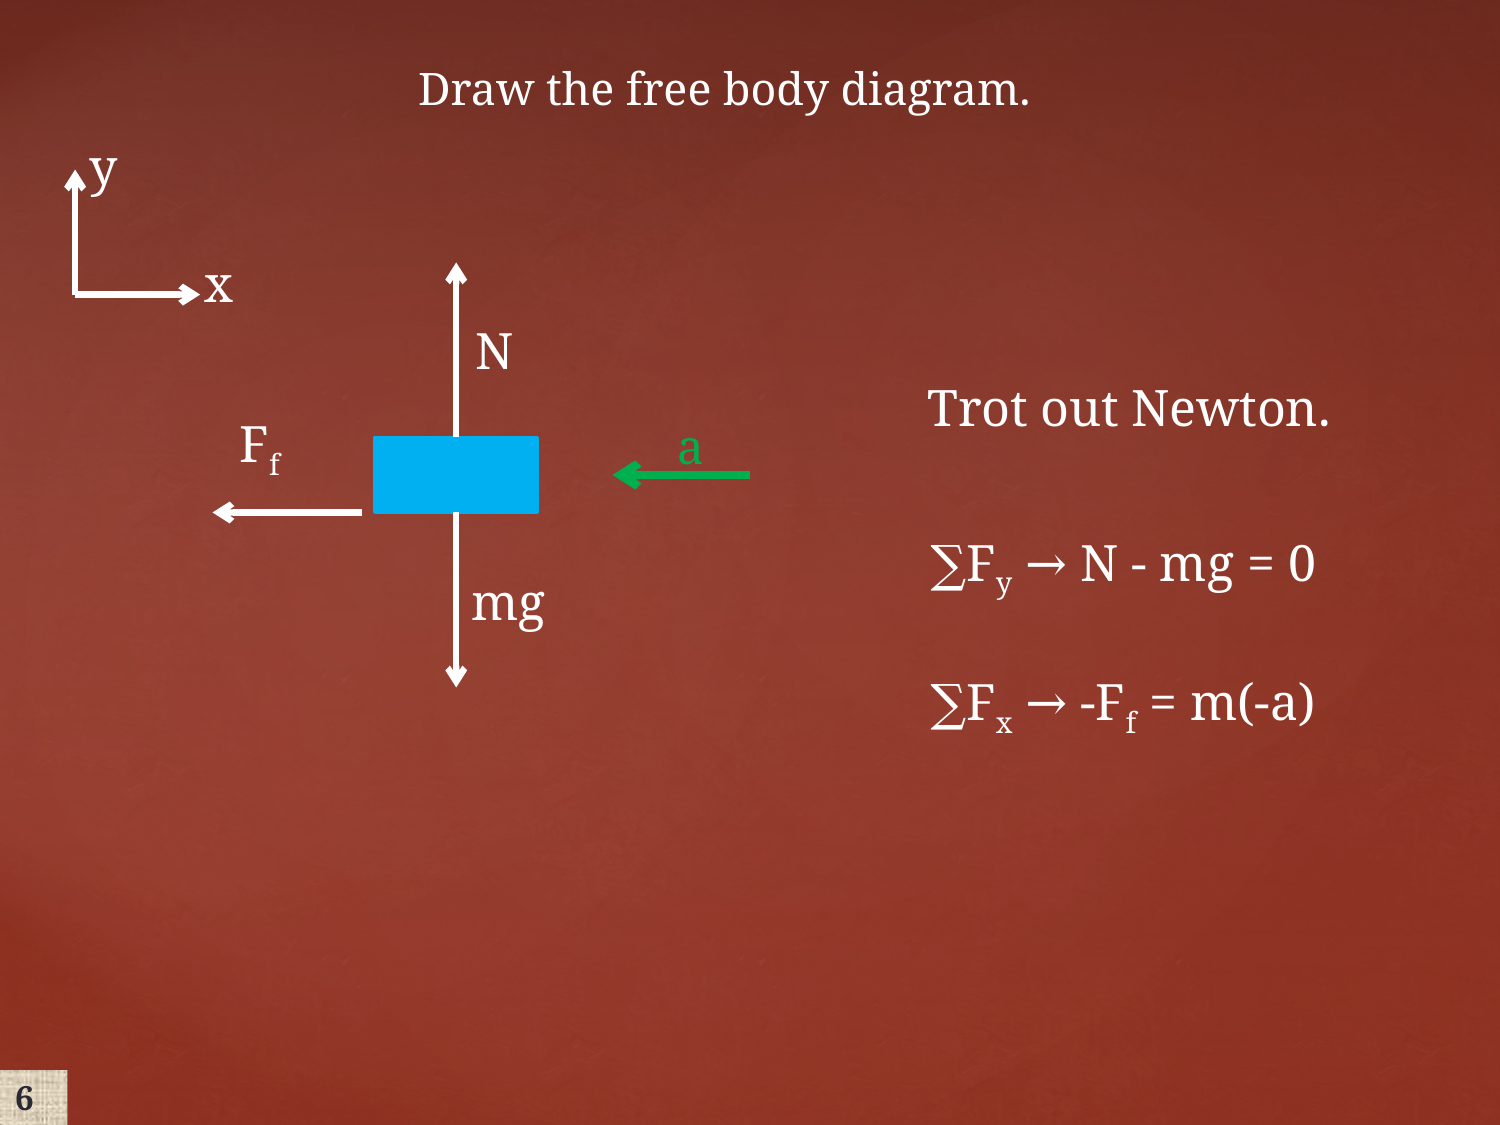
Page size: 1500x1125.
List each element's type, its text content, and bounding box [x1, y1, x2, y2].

text_box [373, 436, 539, 514]
list ∑Fy → N - mg = 0 ∑Fx → -Ff = m(-a) [912, 547, 1407, 785]
text_box 6 [0, 1070, 68, 1125]
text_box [455, 511, 595, 688]
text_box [611, 408, 751, 482]
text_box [455, 261, 600, 438]
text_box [211, 380, 363, 514]
list Draw the free body diagram. [403, 37, 1097, 138]
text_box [74, 99, 328, 349]
text_box Trot out Newton. [912, 346, 1378, 466]
